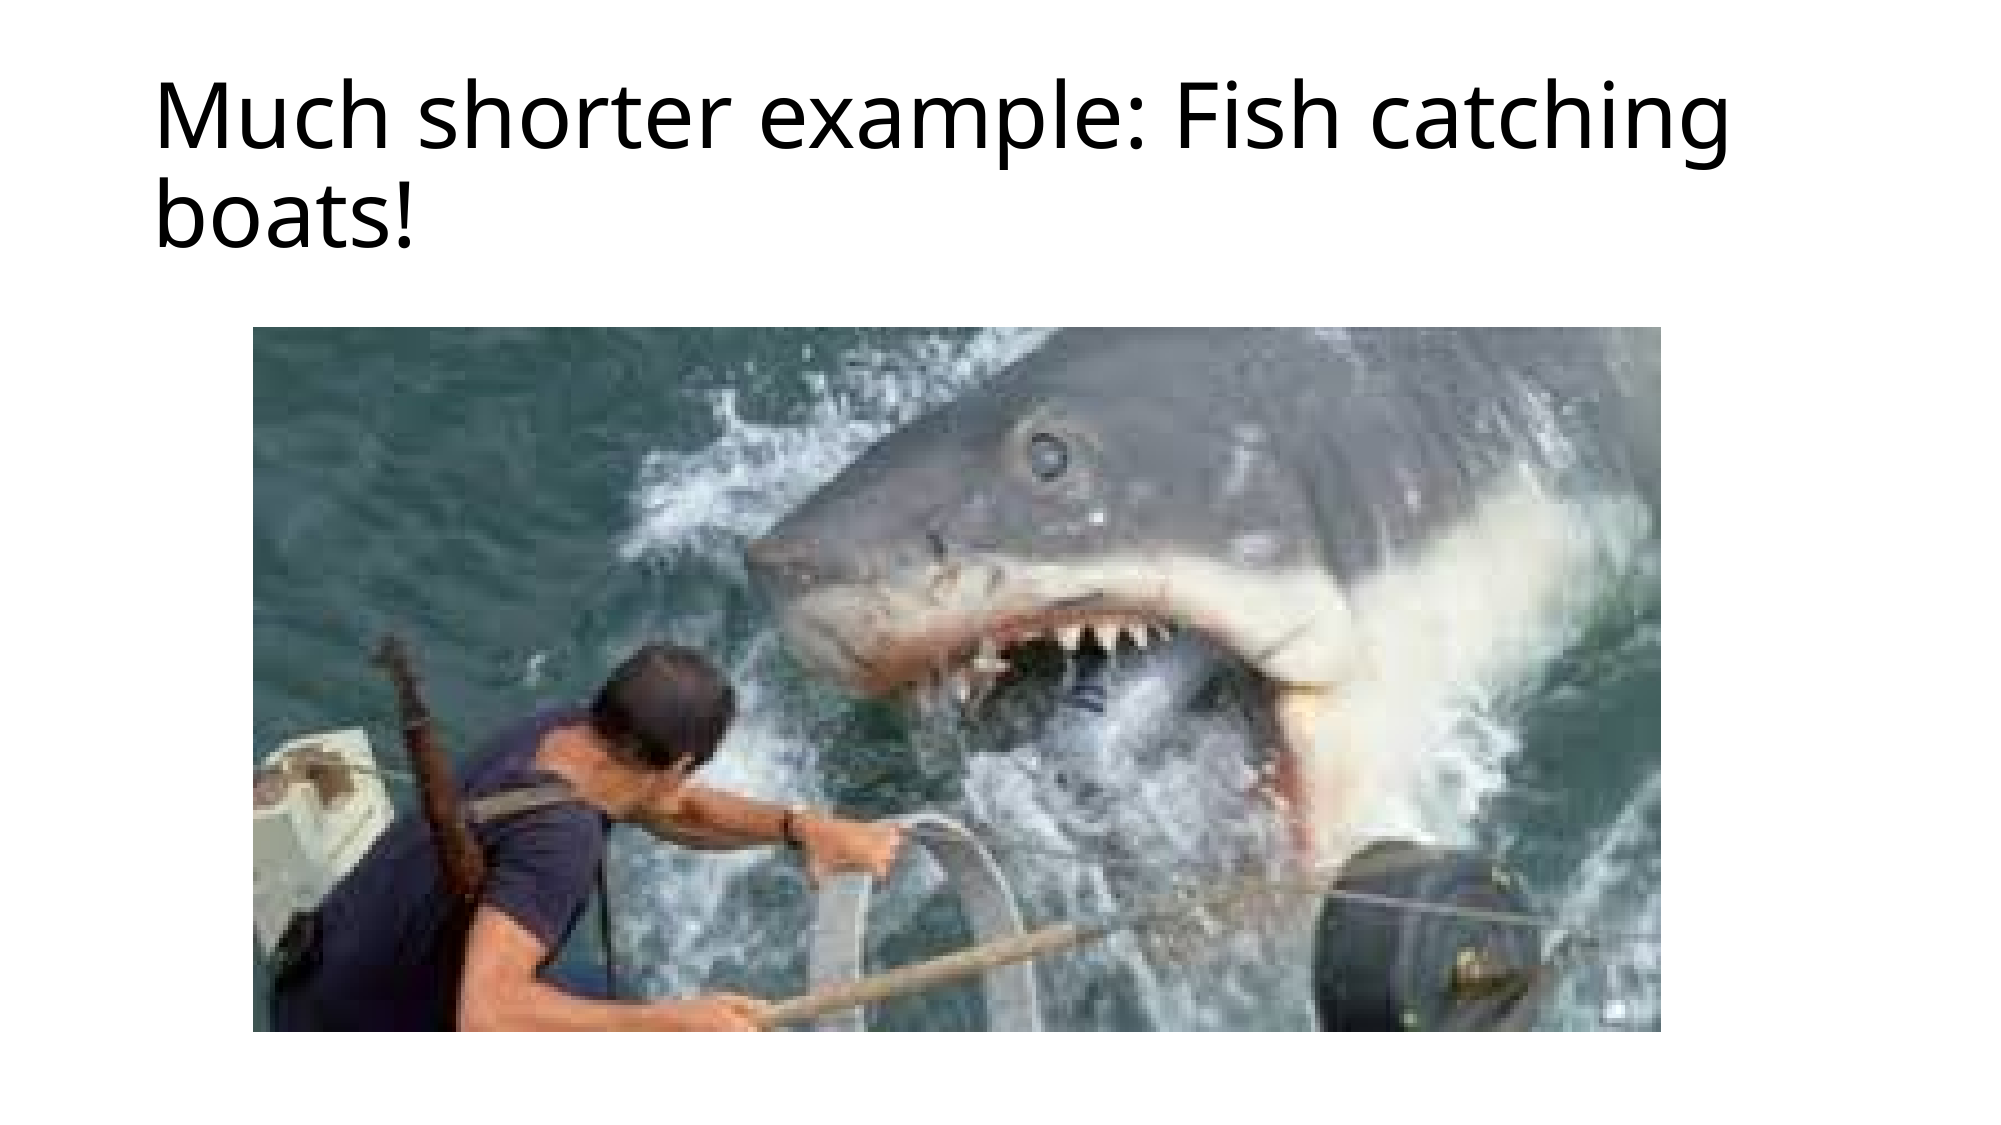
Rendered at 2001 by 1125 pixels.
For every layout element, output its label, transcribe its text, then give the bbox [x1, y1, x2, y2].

picture [253, 327, 1661, 1032]
title Much shorter example: Fish catching boats! [137, 59, 1863, 278]
